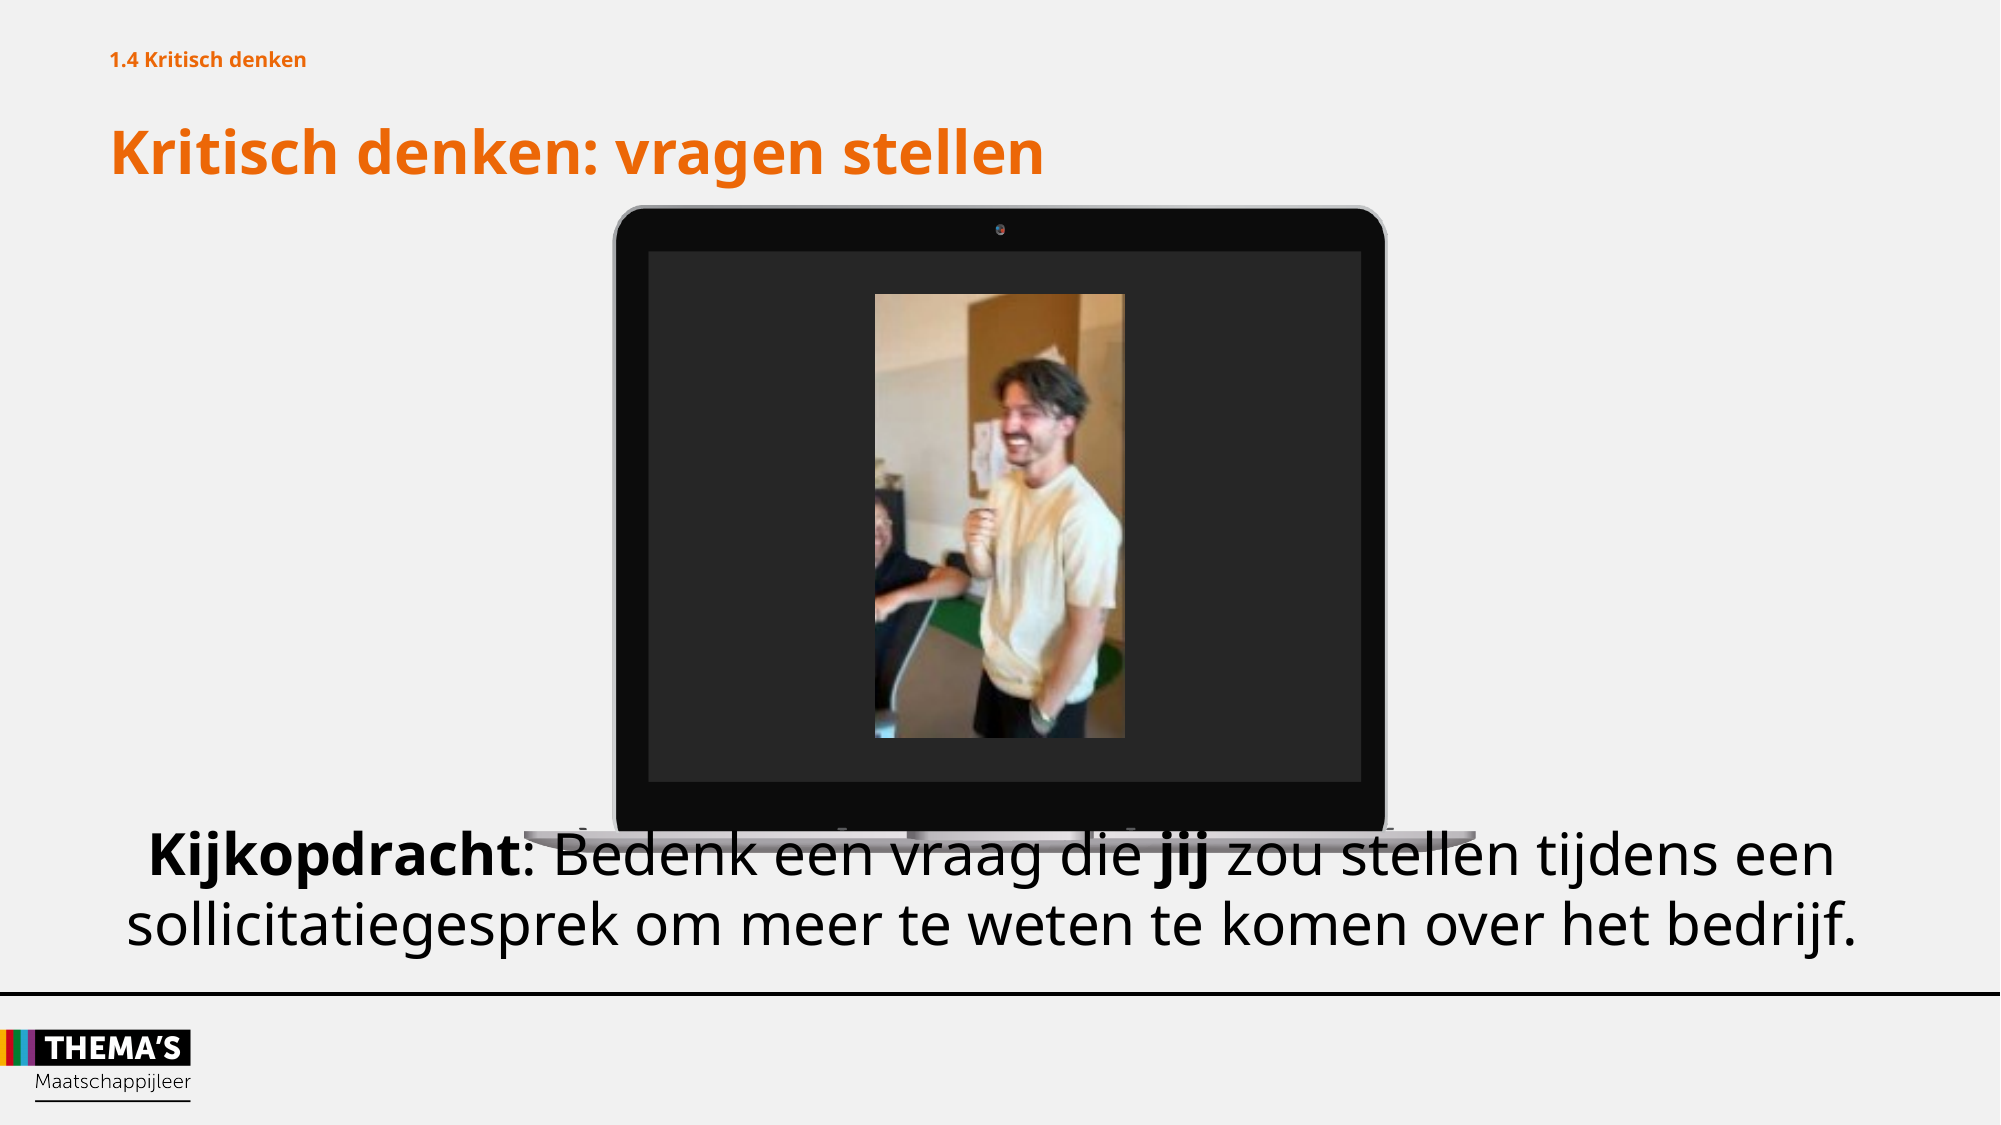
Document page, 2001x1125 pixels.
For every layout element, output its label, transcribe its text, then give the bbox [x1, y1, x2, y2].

text_box Kijkopdracht: Bedenk een vraag die jij zou stellen tijdens een sollicitatiegesprek om meer te weten te komen over het bedrijf. [111, 809, 1888, 964]
list Kritisch denken: vragen stellen [94, 114, 1828, 205]
list 1.4 Kritisch denken [94, 33, 941, 88]
picture [524, 205, 1476, 809]
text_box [874, 293, 1126, 739]
picture [0, 993, 203, 1125]
